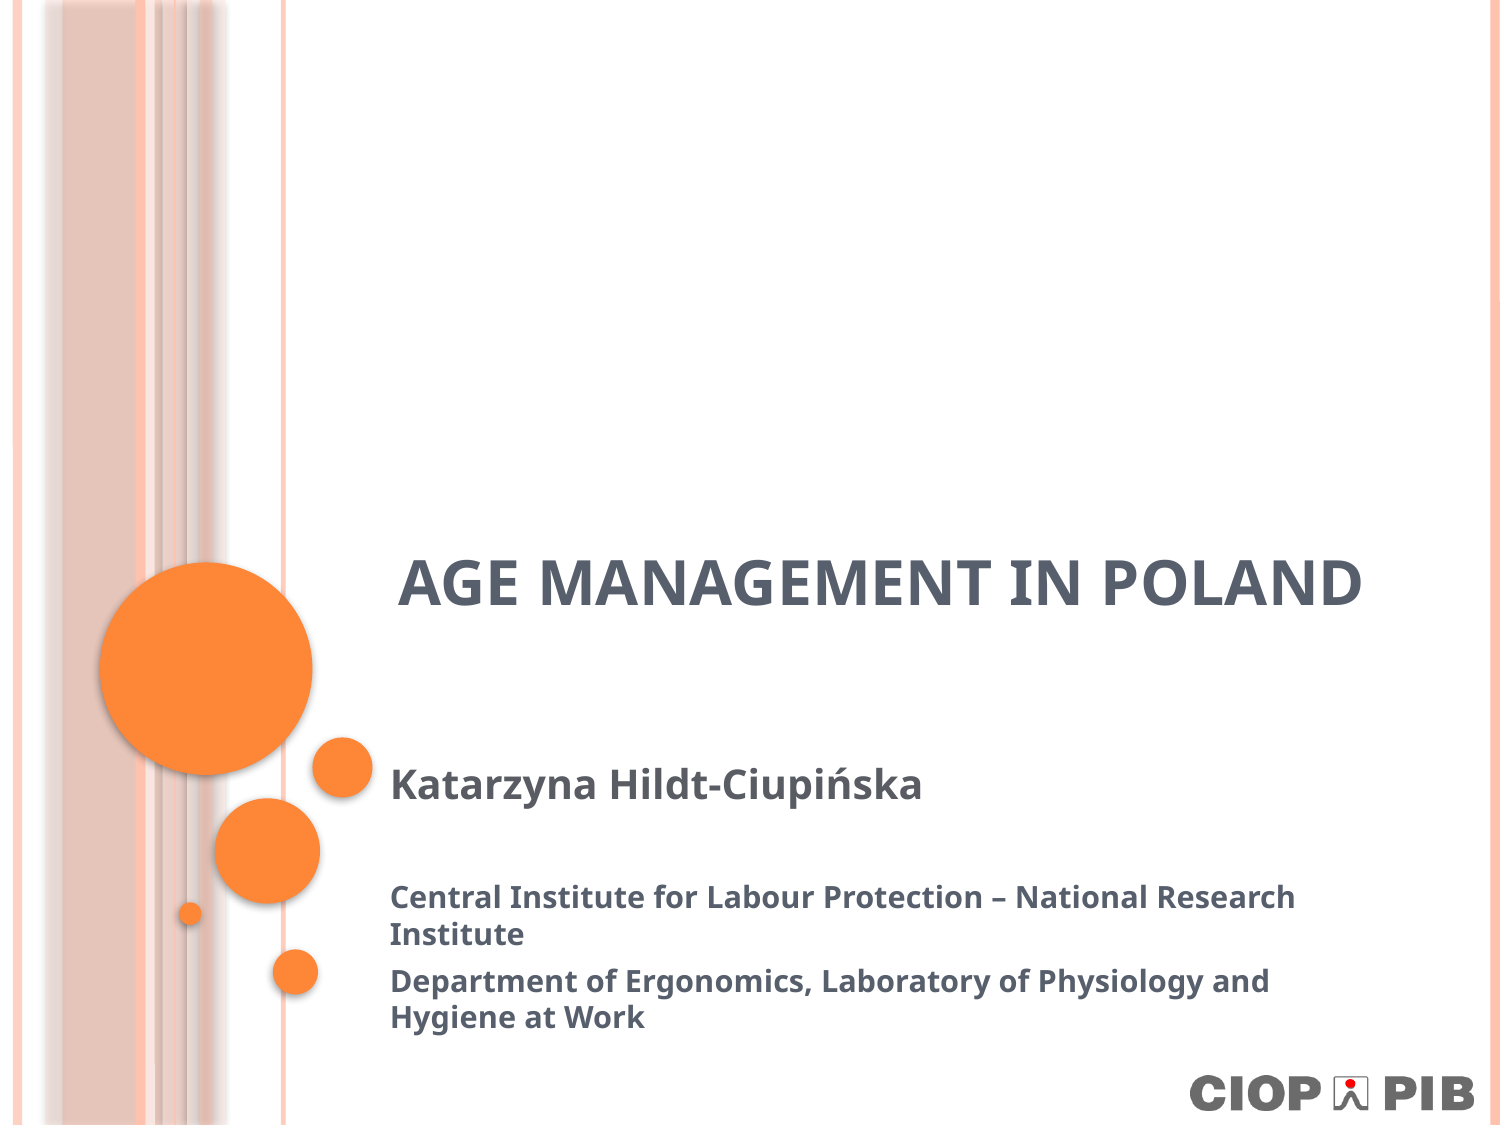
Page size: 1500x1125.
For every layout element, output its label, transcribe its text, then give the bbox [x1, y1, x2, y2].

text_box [1189, 1074, 1474, 1112]
title Age management in Poland [383, 314, 1397, 626]
subtitle Katarzyna Hildt-Ciupińska Central Institute for Labour Protection – National Research Institute Department of Ergonomics, Laboratory of Physiology and Hygiene at Work [375, 751, 1388, 1046]
